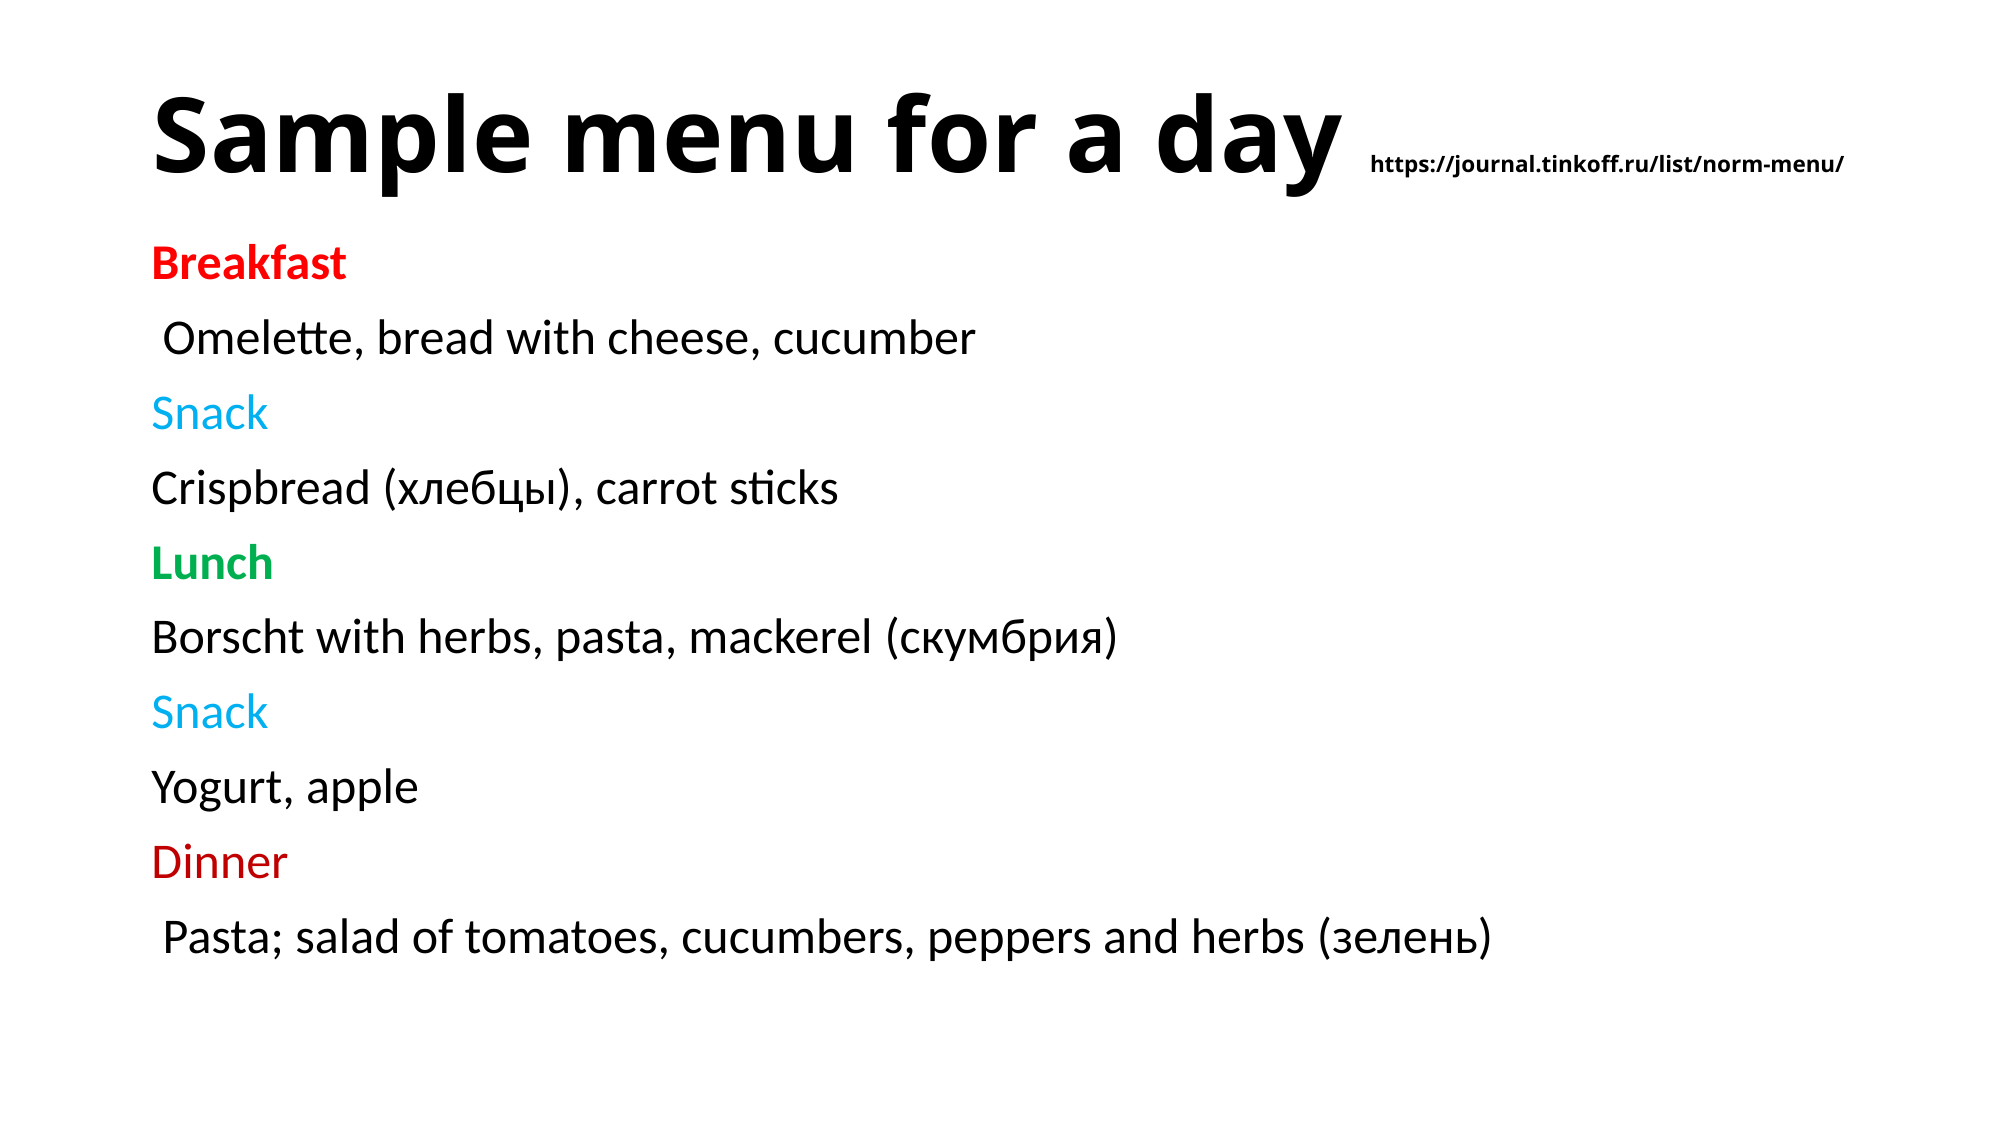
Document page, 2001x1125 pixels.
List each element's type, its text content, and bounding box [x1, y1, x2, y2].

title Sample menu for a day https://journal.tinkoff.ru/list/norm-menu/ [136, 72, 1862, 229]
list Breakfast Omelette, bread with cheese, cucumber Snack Crispbread (хлебцы), carrot sticks Lunch Borscht with herbs, pasta, mackerel (скумбрия) Snack Yogurt, apple Dinner Pasta; salad of tomatoes, cucumbers, peppers and herbs (зелень) [136, 229, 1862, 999]
